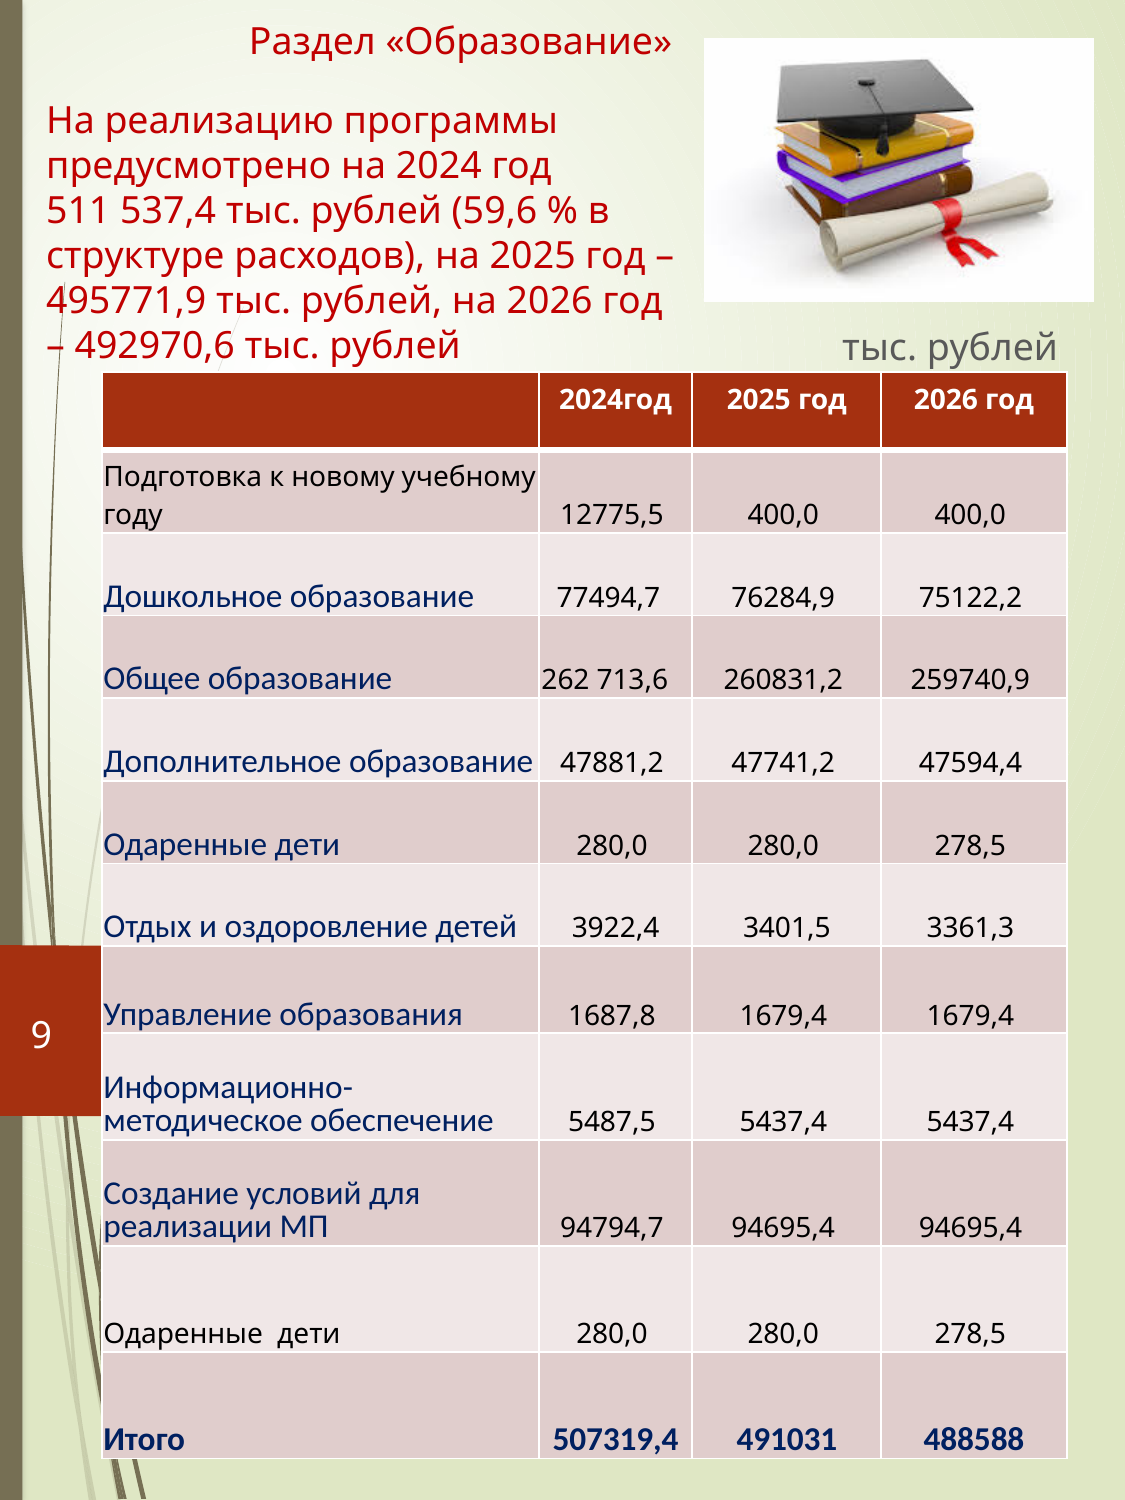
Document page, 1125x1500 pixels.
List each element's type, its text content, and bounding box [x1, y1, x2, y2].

table_cell 47881,2 [540, 699, 691, 780]
table_cell 77494,7 [540, 534, 691, 615]
table_cell Одаренные дети [103, 1247, 538, 1351]
table_cell 280,0 [540, 782, 691, 863]
table_cell 260831,2 [693, 616, 880, 697]
table_cell 280,0 [540, 1247, 691, 1351]
table_cell 76284,9 [693, 534, 880, 615]
table_cell 5437,4 [693, 1034, 880, 1139]
table_cell 1679,4 [693, 947, 880, 1032]
table_header 2025 год [693, 373, 880, 447]
table_cell 278,5 [882, 782, 1066, 863]
table_cell 262 713,6 [540, 616, 691, 697]
table_header [103, 373, 538, 447]
table_cell 75122,2 [882, 534, 1066, 615]
table_cell 278,5 [882, 1247, 1066, 1351]
table_header 2024год [540, 373, 691, 447]
table_cell 1687,8 [540, 947, 691, 1032]
table_cell Создание условий для реализации МП [103, 1141, 538, 1245]
text_box 9 [0, 1008, 84, 1058]
table_cell 1679,4 [882, 947, 1066, 1032]
table_cell 94695,4 [882, 1141, 1066, 1245]
table_cell 94695,4 [693, 1141, 880, 1245]
table_cell 12775,5 [540, 453, 691, 532]
table_cell 3401,5 [693, 864, 880, 945]
table_cell 3922,4 [540, 864, 691, 945]
subtitle На реализацию программы предусмотрено на 2024 год 511 537,4 тыс. рублей (59,6 % в структуре расходов), на 2025 год – 495771,9 тыс. рублей, на 2026 год – 492970,6 тыс. рублей [30, 88, 705, 335]
table_cell Дошкольное образование [103, 534, 538, 615]
table_cell Подготовка к новому учебному году [103, 453, 538, 532]
table_cell 400,0 [693, 453, 880, 532]
table_header 2026 год [882, 376, 1066, 447]
table_cell Дополнительное образование [103, 699, 538, 780]
table_cell Итого [103, 1353, 538, 1458]
picture [703, 38, 1095, 302]
text_box тыс. рублей [827, 315, 1074, 376]
table_cell 507319,4 [540, 1353, 691, 1458]
table_cell Общее образование [103, 616, 538, 697]
table_cell 47741,2 [693, 699, 880, 780]
table_cell 94794,7 [540, 1141, 691, 1245]
table_cell 47594,4 [882, 699, 1066, 780]
table_cell Одаренные дети [103, 782, 538, 863]
table_cell 491031 [693, 1353, 880, 1458]
title Раздел «Образование» [54, 0, 867, 88]
table_cell Отдых и оздоровление детей [103, 864, 538, 945]
table_cell 400,0 [882, 453, 1066, 532]
table_cell 5487,5 [540, 1034, 691, 1139]
table_cell 5437,4 [882, 1034, 1066, 1139]
table_cell 280,0 [693, 782, 880, 863]
table_cell Управление образования [103, 947, 538, 1032]
table_cell Информационно-методическое обеспечение [103, 1034, 538, 1139]
table_cell 259740,9 [882, 616, 1066, 697]
table_cell 280,0 [693, 1247, 880, 1351]
table_cell 488588 [882, 1353, 1066, 1458]
table_cell 3361,3 [882, 864, 1066, 945]
